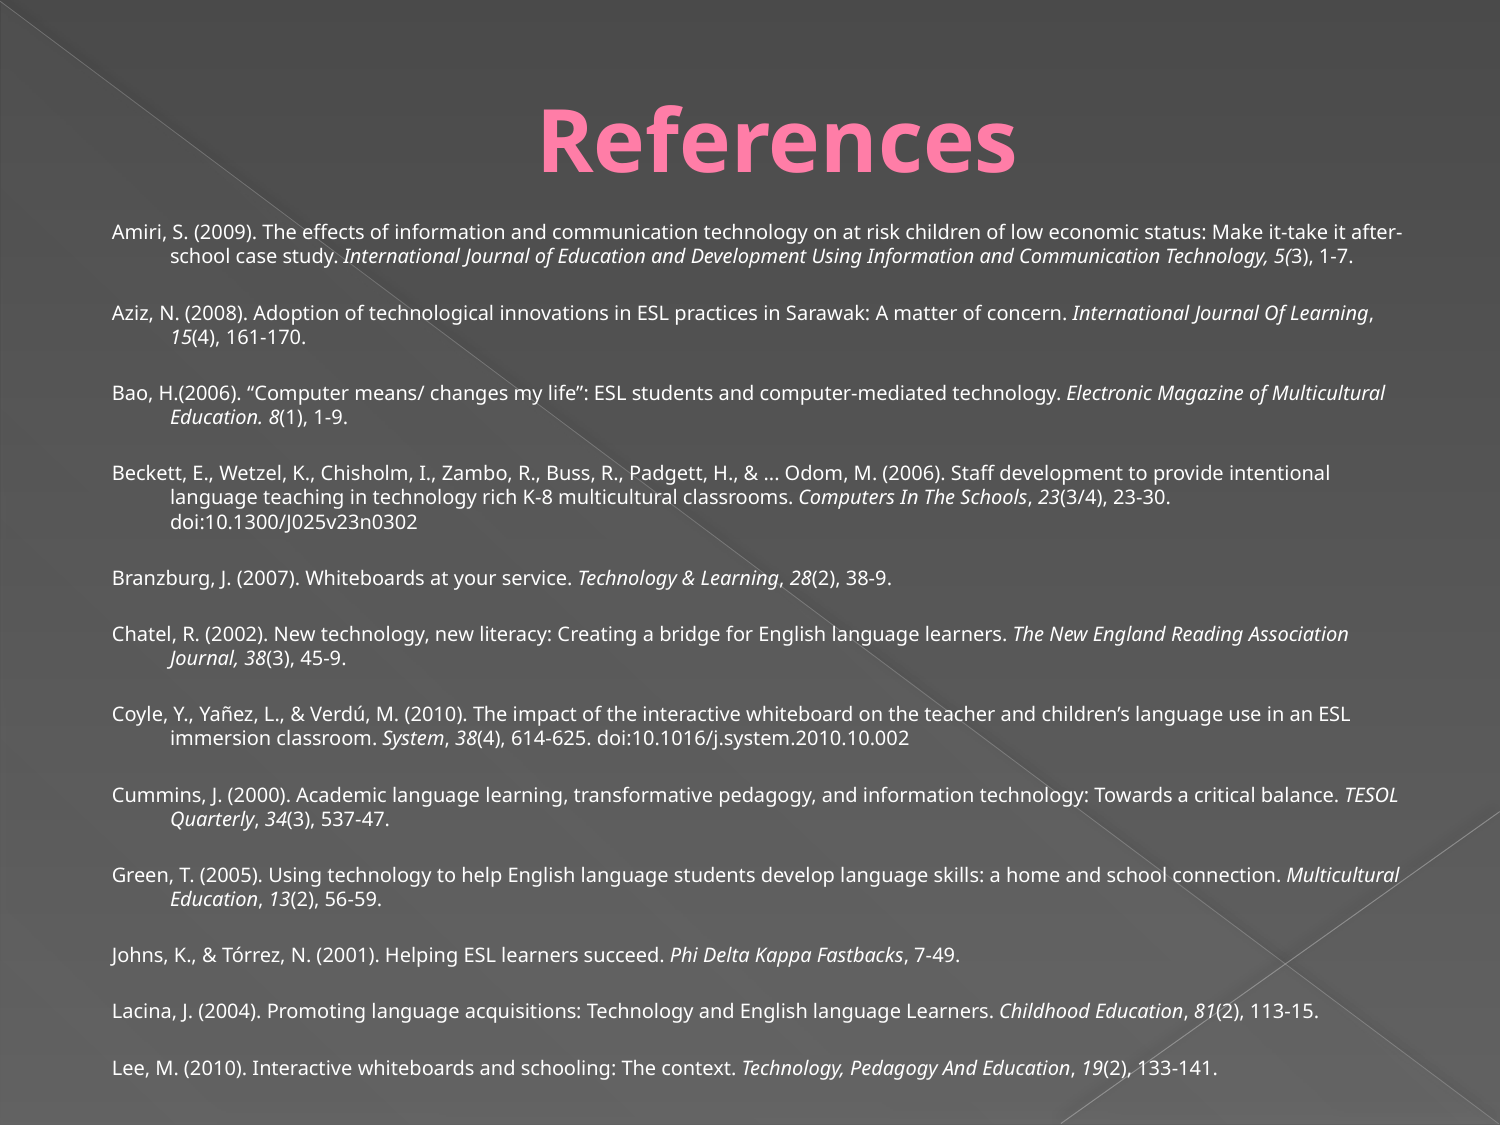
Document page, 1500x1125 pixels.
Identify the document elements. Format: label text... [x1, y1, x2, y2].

list Amiri, S. (2009). The effects of information and communication technology on at risk children of low economic status: Make it-take it after-school case study. International Journal of Education and Development Using Information and Communication Technology, 5(3), 1-7. Aziz, N. (2008). Adoption of technological innovations in ESL practices in Sarawak: A matter of concern. International Journal Of Learning, 15(4), 161-170. Bao, H.(2006). “Computer means/ changes my life”: ESL students and computer-mediated technology. Electronic Magazine of Multicultural Education. 8(1), 1-9. Beckett, E., Wetzel, K., Chisholm, I., Zambo, R., Buss, R., Padgett, H., & ... Odom, M. (2006). Staff development to provide intentional language teaching in technology rich K-8 multicultural classrooms. Computers In The Schools, 23(3/4), 23-30. doi:10.1300/J025v23n0302 Branzburg, J. (2007). Whiteboards at your service. Technology & Learning, 28(2), 38-9. Chatel, R. (2002). New technology, new literacy: Creating a bridge for English language learners. The New England Reading Association Journal, 38(3), 45-9. Coyle, Y., Yañez, L., & Verdú, M. (2010). The impact of the interactive whiteboard on the teacher and children’s language use in an ESL immersion classroom. System, 38(4), 614-625. doi:10.1016/j.system.2010.10.002 Cummins, J. (2000). Academic language learning, transformative pedagogy, and information technology: Towards a critical balance. TESOL Quarterly, 34(3), 537-47. Green, T. (2005). Using technology to help English language students develop language skills: a home and school connection. Multicultural Education, 13(2), 56-59. Johns, K., & Tórrez, N. (2001). Helping ESL learners succeed. Phi Delta Kappa Fastbacks, 7-49. Lacina, J. (2004). Promoting language acquisitions: Technology and English language Learners. Childhood Education, 81(2), 113-15. Lee, M. (2010). Interactive whiteboards and schooling: The context. Technology, Pedagogy And Education, 19(2), 133-141. [87, 212, 1425, 1125]
title References [50, 24, 1425, 250]
